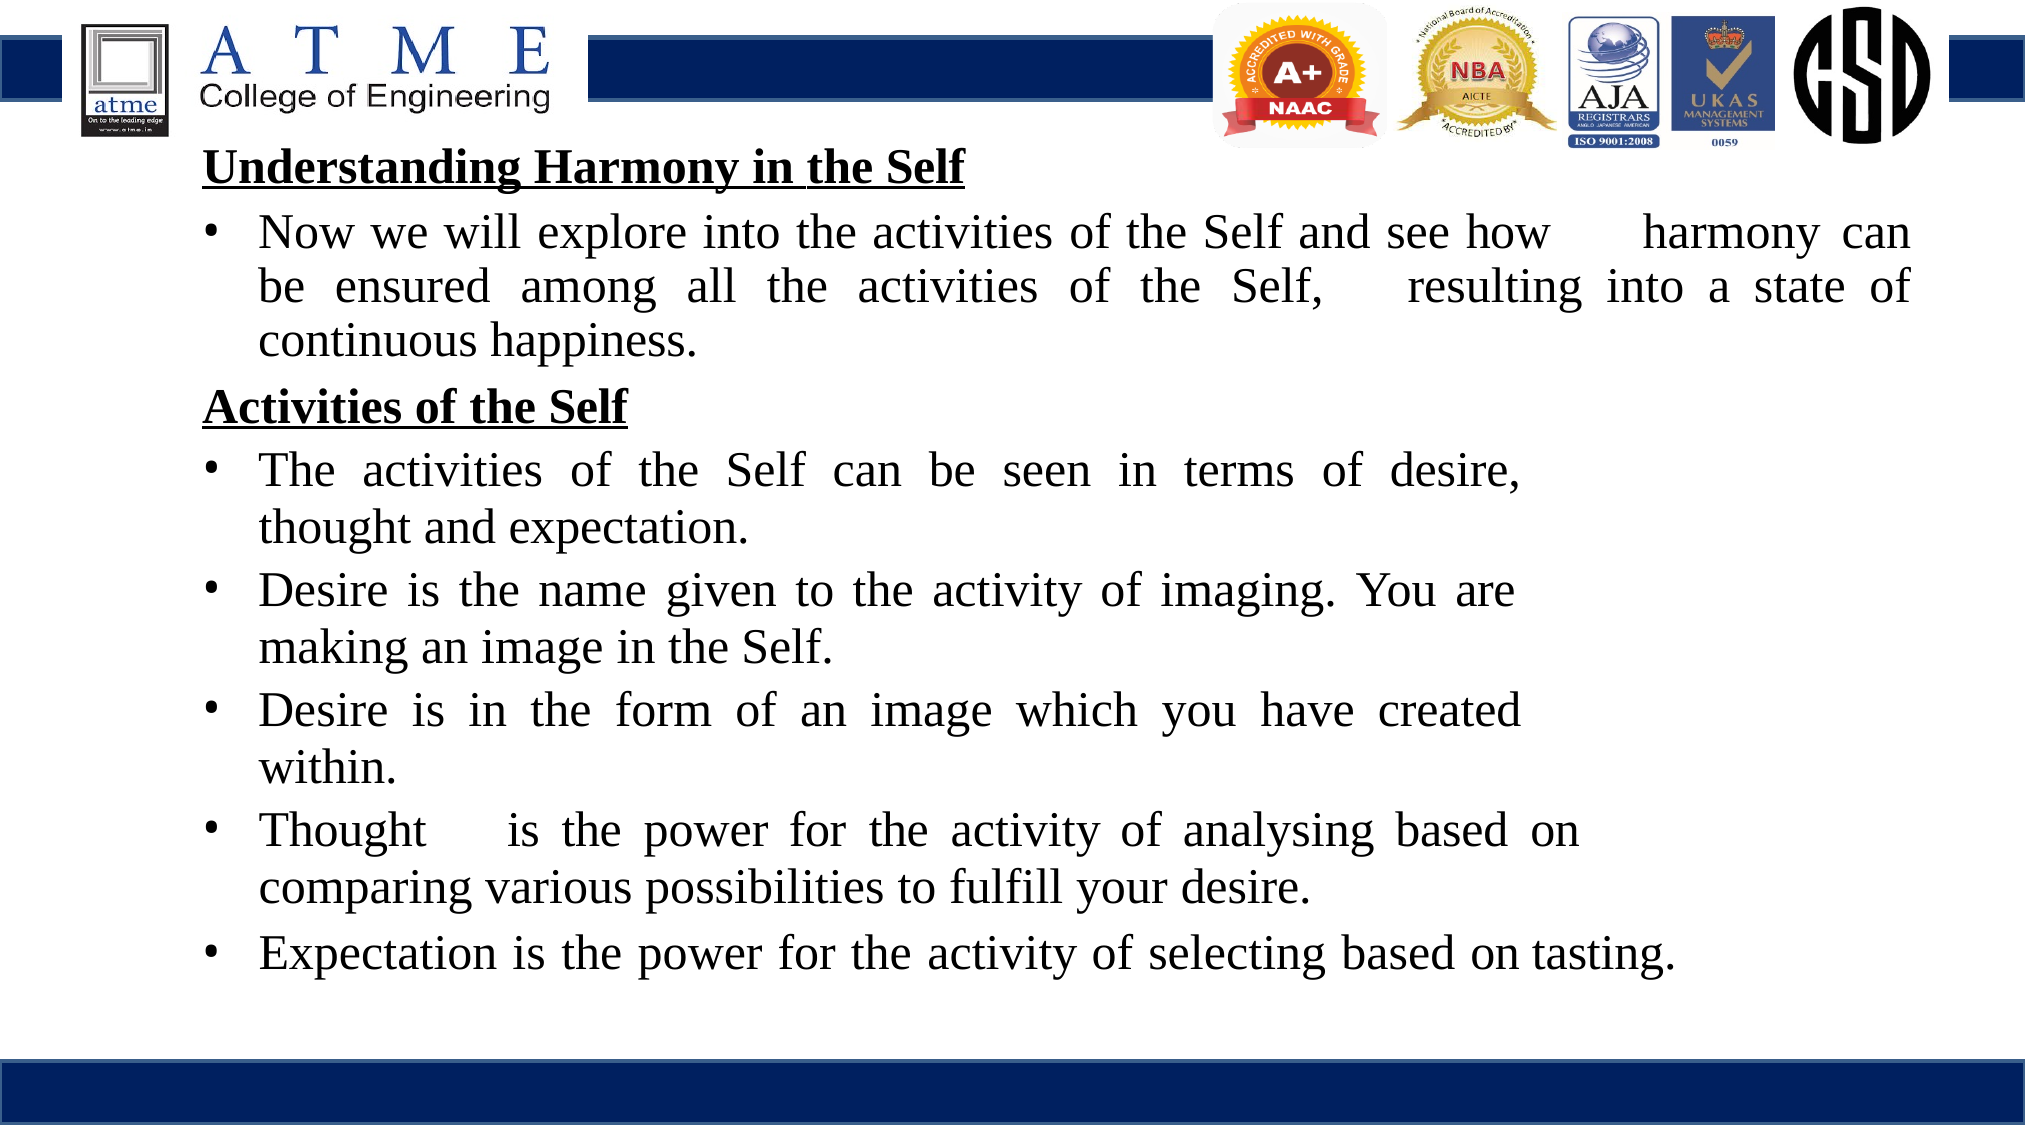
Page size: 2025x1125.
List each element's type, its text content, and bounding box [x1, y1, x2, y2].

picture [1212, 0, 1949, 150]
text_box Understanding Harmony in the Self Now we will explore into the activities of the Self and see how harmony can be ensured among all the activities of the Self, resulting into a state of continuous happiness. Activities of the Self The activities of the Self can be seen in terms of desire, thought and expectation. Desire is the name given to the activity of imaging. You are making an image in the Self. Desire is in the form of an image which you have created within. Thought is the power for the activity of analysing based on comparing various possibilities to fulfill your desire. Expectation is the power for the activity of selecting based on tasting. [199, 125, 1913, 980]
picture [62, 0, 588, 157]
